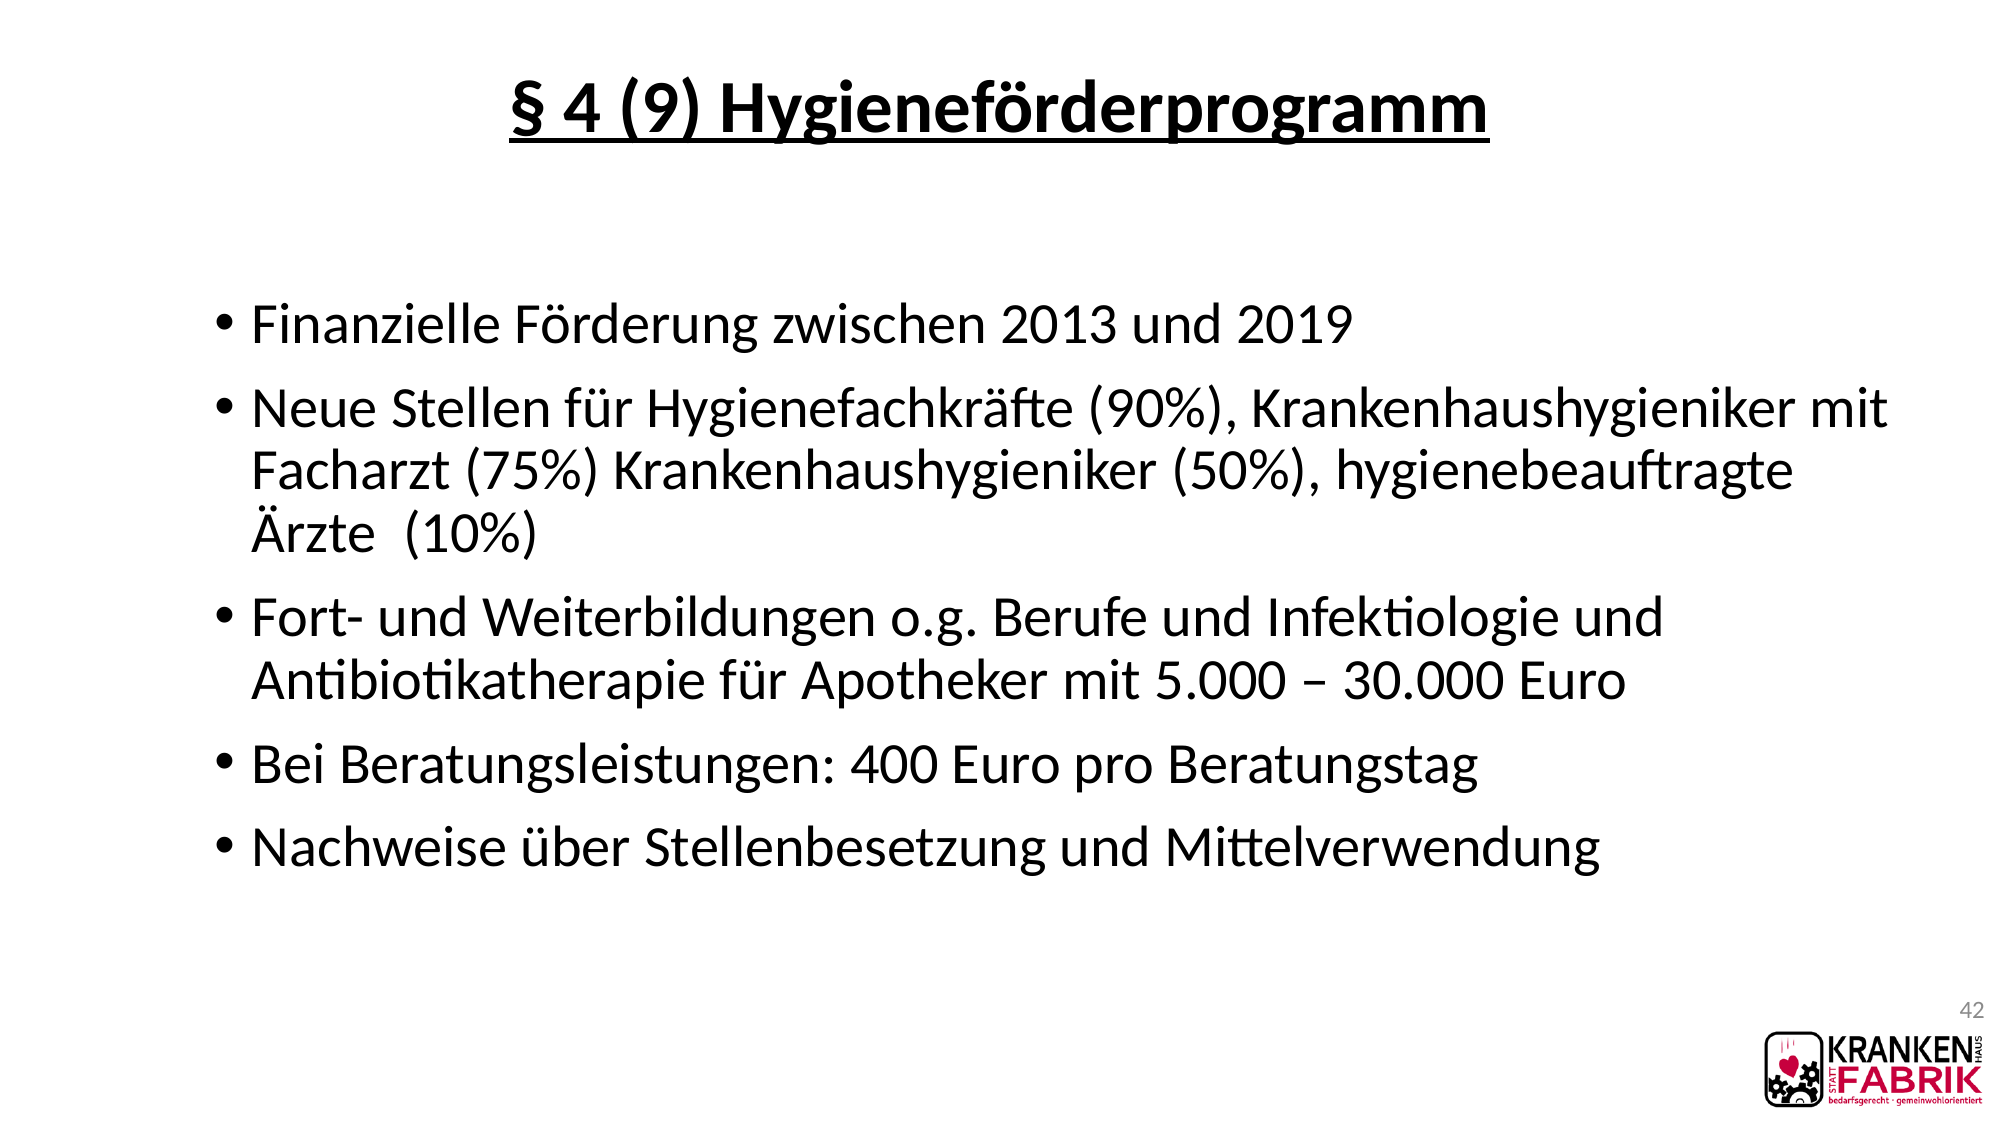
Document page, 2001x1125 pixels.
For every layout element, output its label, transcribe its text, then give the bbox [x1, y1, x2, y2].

title § 4 (9) Hygieneförderprogramm [137, 0, 1863, 218]
list Finanzielle Förderung zwischen 2013 und 2019 Neue Stellen für Hygienefachkräfte (90%), Krankenhaushygieniker mit Facharzt (75%) Krankenhaushygieniker (50%), hygienebeauftragte Ärzte (10%) Fort- und Weiterbildungen o.g. Berufe und Infektiologie und Antibiotikatherapie für Apotheker mit 5.000 – 30.000 Euro Bei Beratungsleistungen: 400 Euro pro Beratungstag Nachweise über Stellenbesetzung und Mittelverwendung [199, 285, 1925, 1000]
picture [1746, 1039, 2000, 1125]
slide_number 42 [1550, 979, 2000, 1039]
